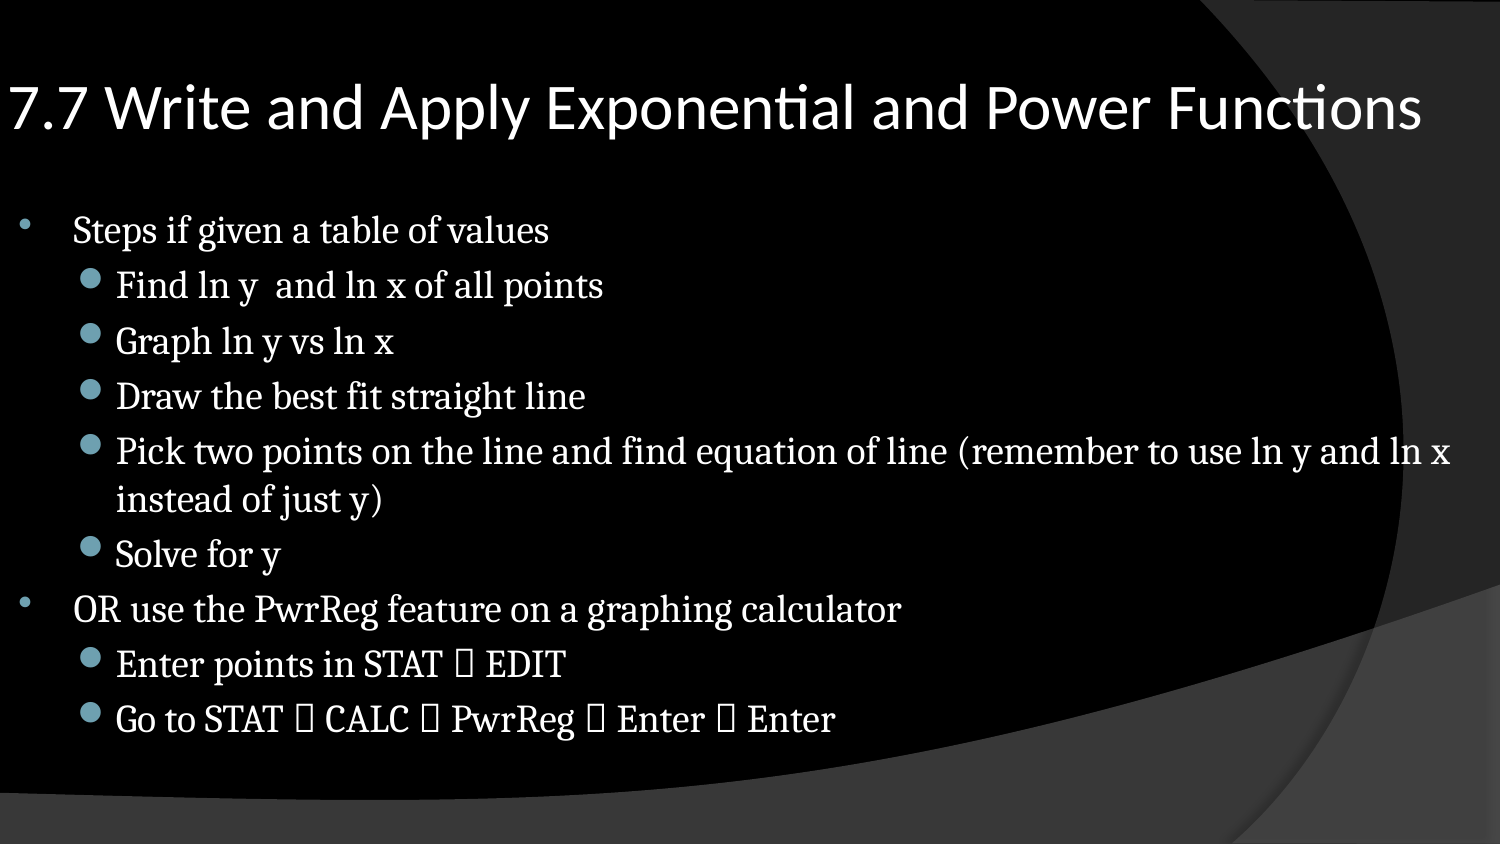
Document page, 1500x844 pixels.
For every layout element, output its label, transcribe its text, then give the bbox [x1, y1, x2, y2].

title 7.7 Write and Apply Exponential and Power Functions [0, 33, 1500, 175]
list Steps if given a table of values Find ln y and ln x of all points Graph ln y vs ln x Draw the best fit straight line Pick two points on the line and find equation of line (remember to use ln y and ln x instead of just y) Solve for y OR use the PwrReg feature on a graphing calculator Enter points in STAT  EDIT Go to STAT  CALC  PwrReg  Enter  Enter [0, 196, 1500, 754]
